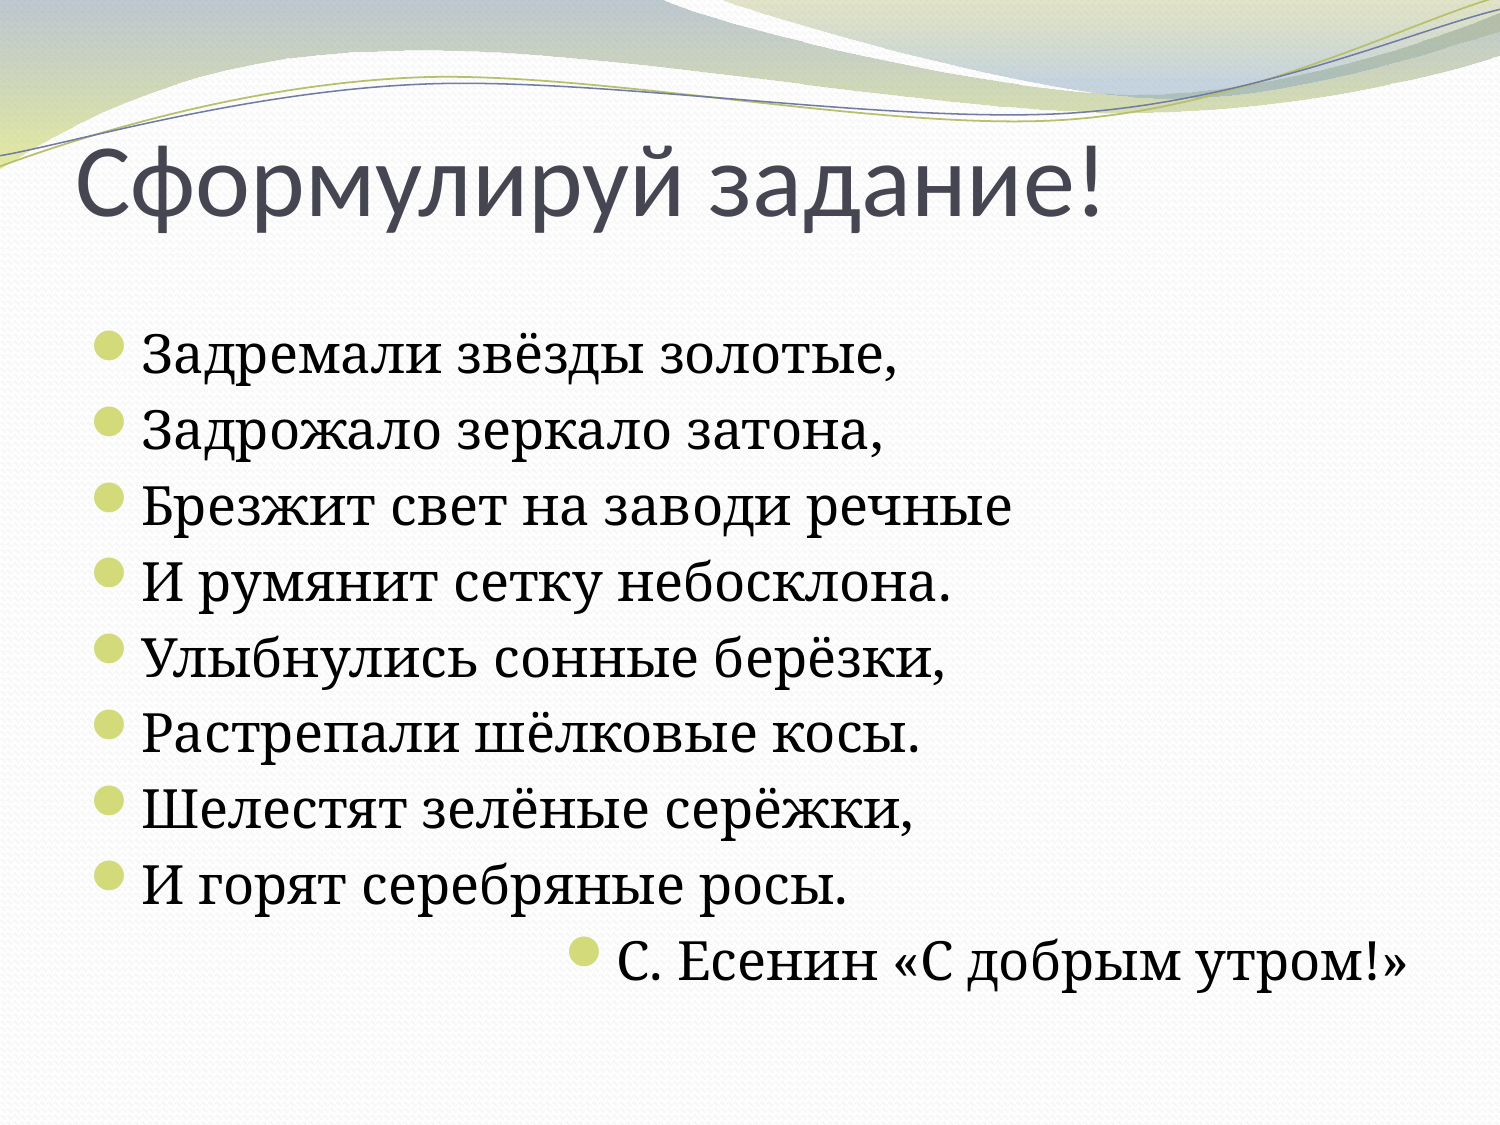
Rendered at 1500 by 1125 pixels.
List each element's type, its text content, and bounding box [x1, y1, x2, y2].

title Сформулируй задание! [75, 50, 1425, 238]
list Задремали звёзды золотые, Задрожало зеркало затона, Брезжит свет на заводи речные И румянит сетку небосклона. Улыбнулись сонные берёзки, Растрепали шёлковые косы. Шелестят зелёные серёжки, И горят серебряные росы. С. Есенин «С добрым утром!» [75, 312, 1425, 1075]
